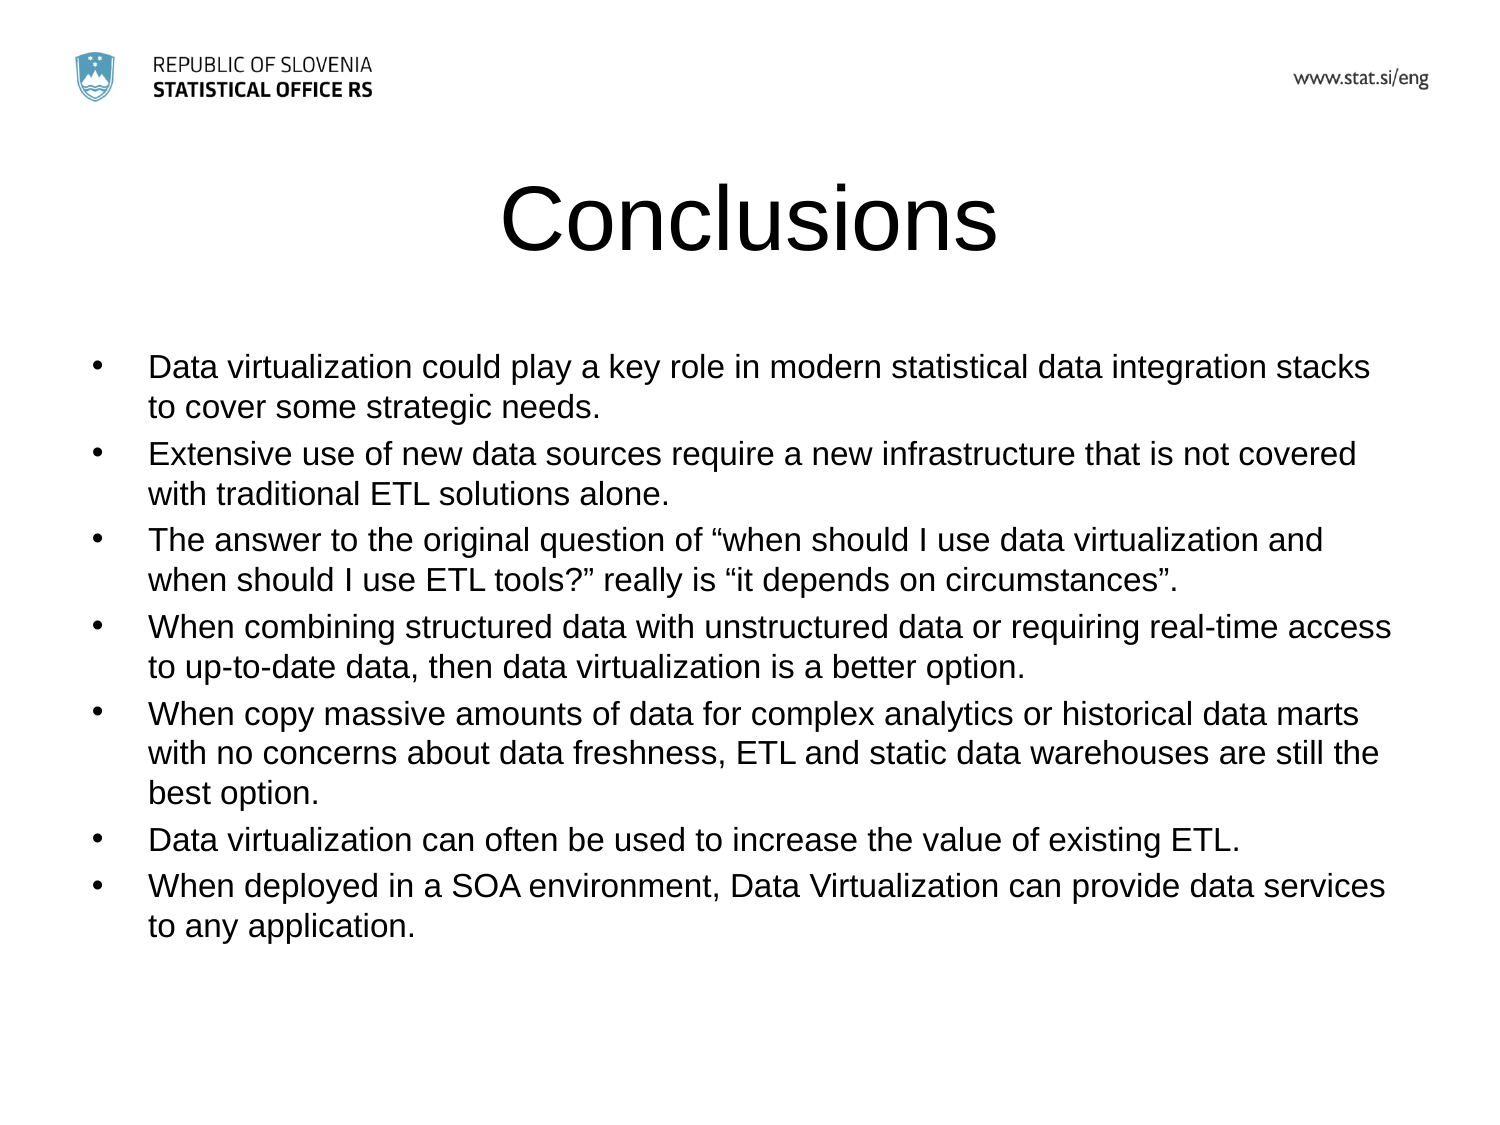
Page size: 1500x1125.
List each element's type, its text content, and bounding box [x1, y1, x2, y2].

picture [1293, 62, 1436, 92]
list Data virtualization could play a key role in modern statistical data integration stacks to cover some strategic needs. Extensive use of new data sources require a new infrastructure that is not covered with traditional ETL solutions alone. The answer to the original question of “when should I use data virtualization and when should I use ETL tools?” really is “it depends on circumstances”. When combining structured data with unstructured data or requiring real-time access to up-to-date data, then data virtualization is a better option. When copy massive amounts of data for complex analytics or historical data marts with no concerns about data freshness, ETL and static data warehouses are still the best option. Data virtualization can often be used to increase the value of existing ETL. When deployed in a SOA environment, Data Virtualization can provide data services to any application. [76, 338, 1424, 1000]
picture [75, 52, 372, 102]
title Conclusions [75, 113, 1425, 315]
